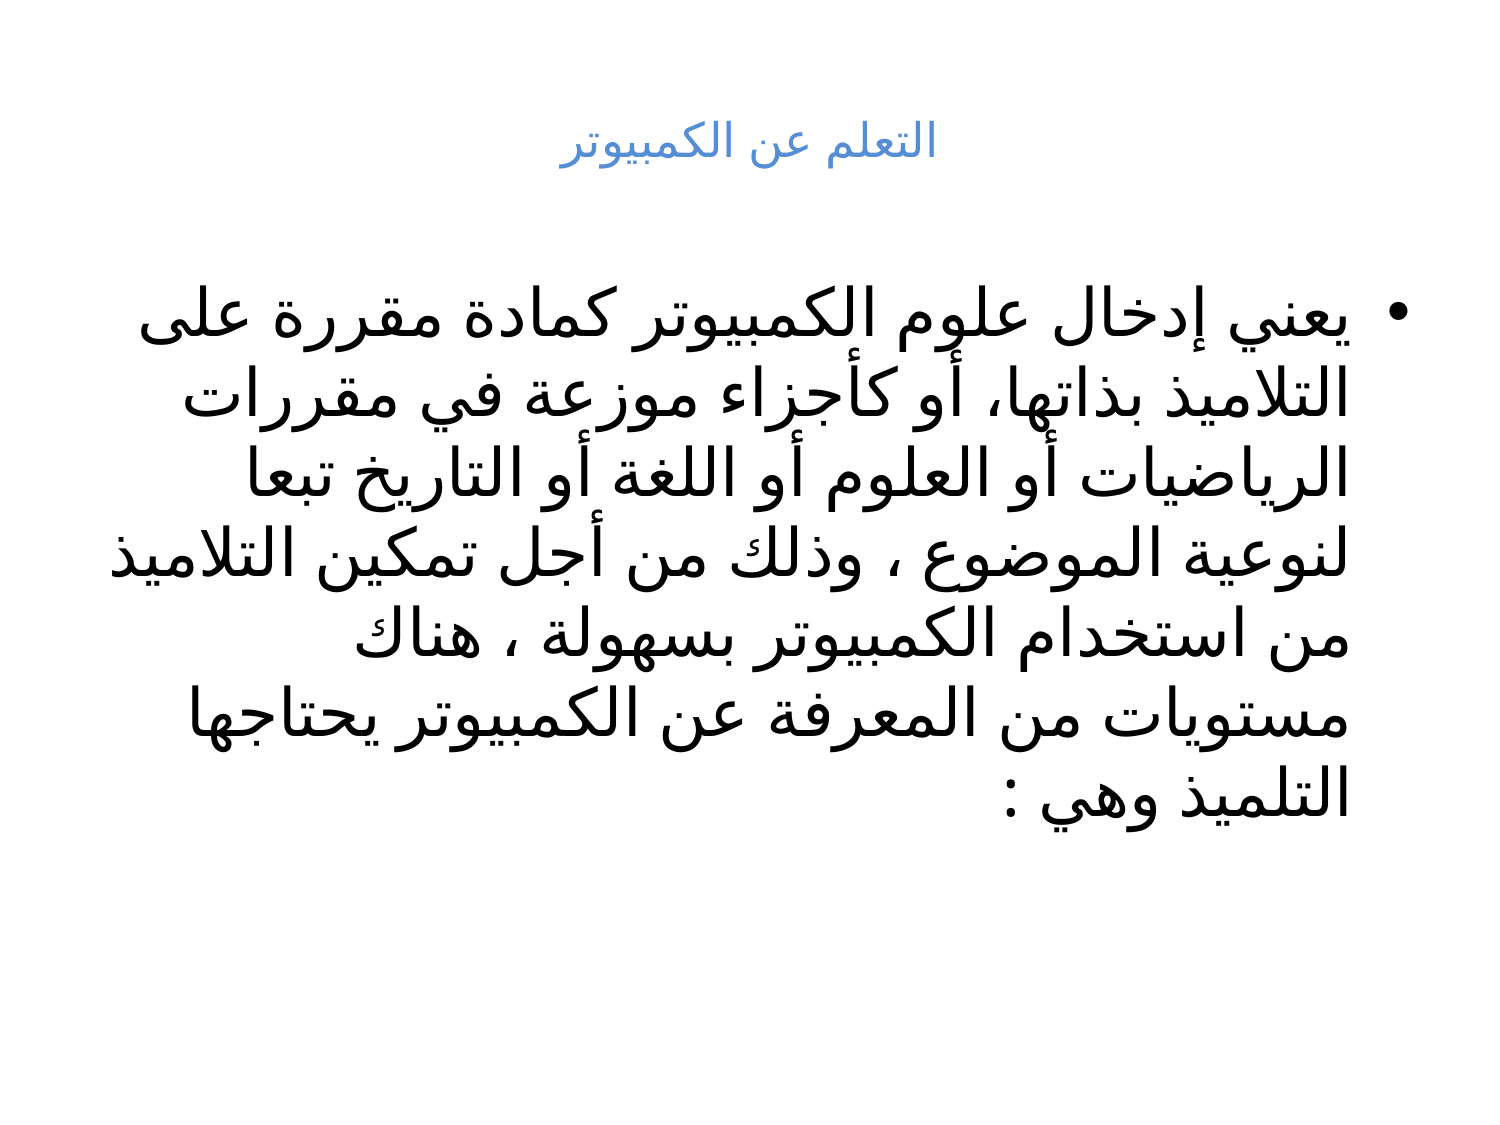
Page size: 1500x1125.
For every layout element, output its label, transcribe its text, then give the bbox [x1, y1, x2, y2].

title التعلم عن الكمبيوتر [75, 45, 1425, 233]
list يعني إدخال علوم الكمبيوتر كمادة مقررة على التلاميذ بذاتها، أو كأجزاء موزعة في مقررات الرياضيات أو العلوم أو اللغة أو التاريخ تبعا لنوعية الموضوع ، وذلك من أجل تمكين التلاميذ من استخدام الكمبيوتر بسهولة ، هناك مستويات من المعرفة عن الكمبيوتر يحتاجها التلميذ وهي : [75, 262, 1425, 1005]
